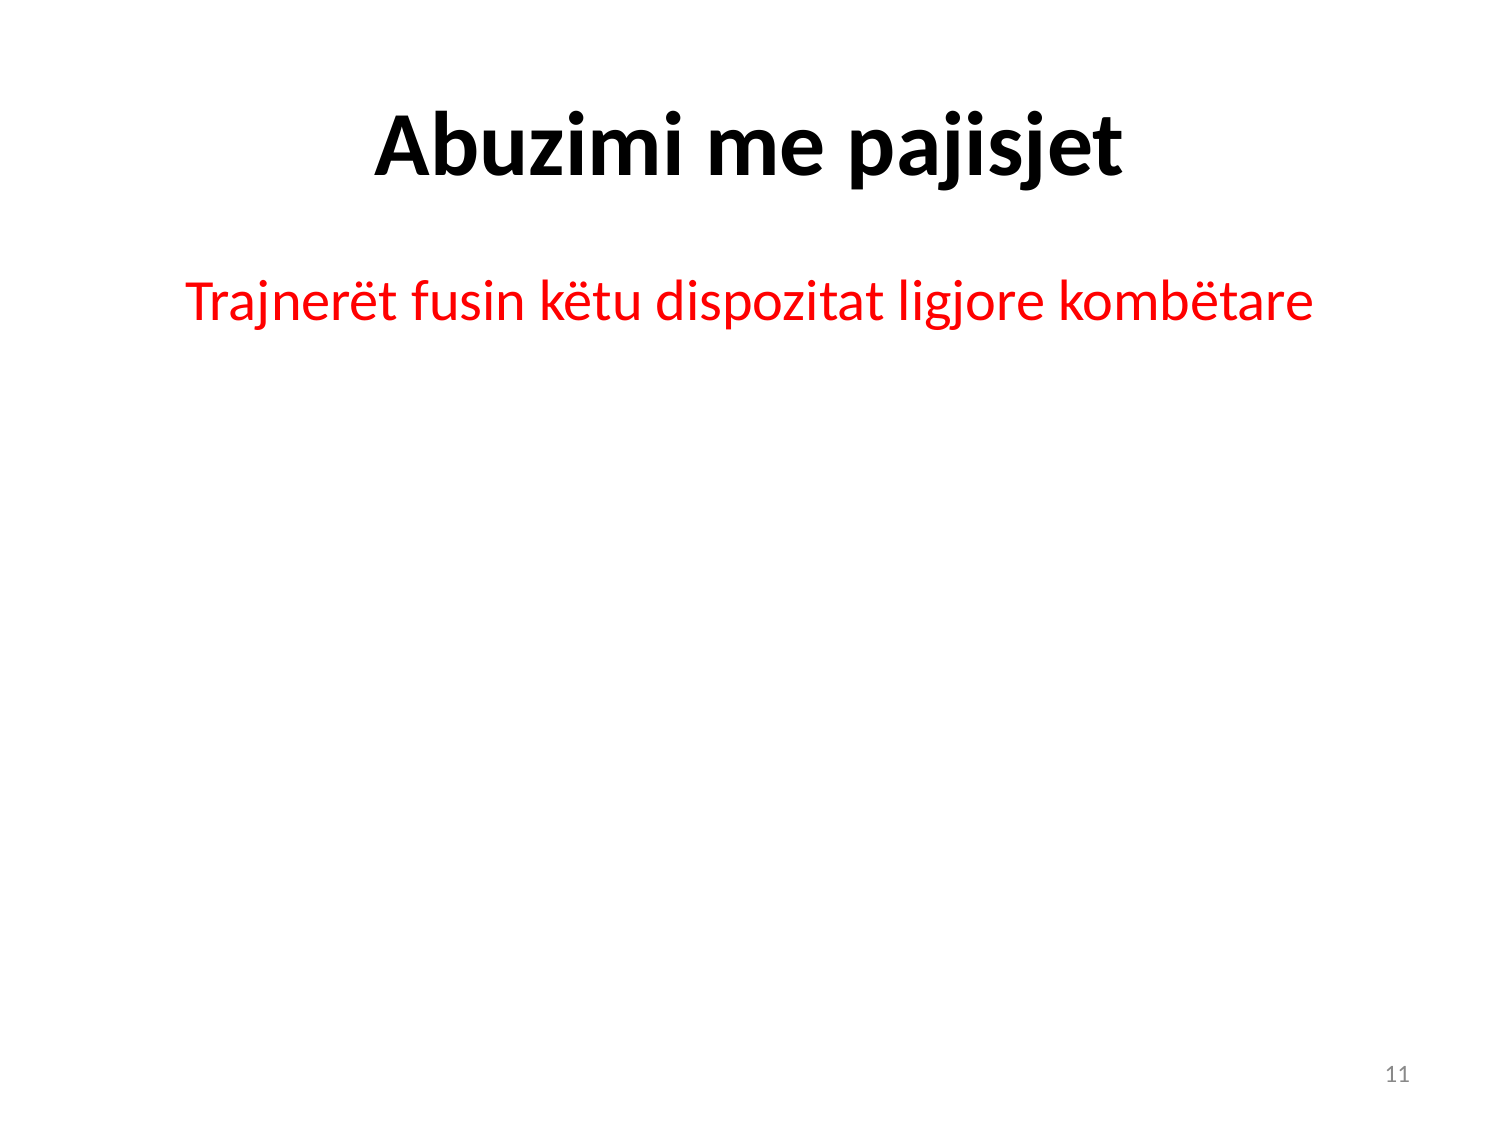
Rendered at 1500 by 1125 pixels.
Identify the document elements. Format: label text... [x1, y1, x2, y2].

list Trajnerët fusin këtu dispozitat ligjore kombëtare [75, 262, 1425, 1005]
title Abuzimi me pajisjet [75, 45, 1425, 233]
slide_number 11 [1074, 1042, 1425, 1103]
